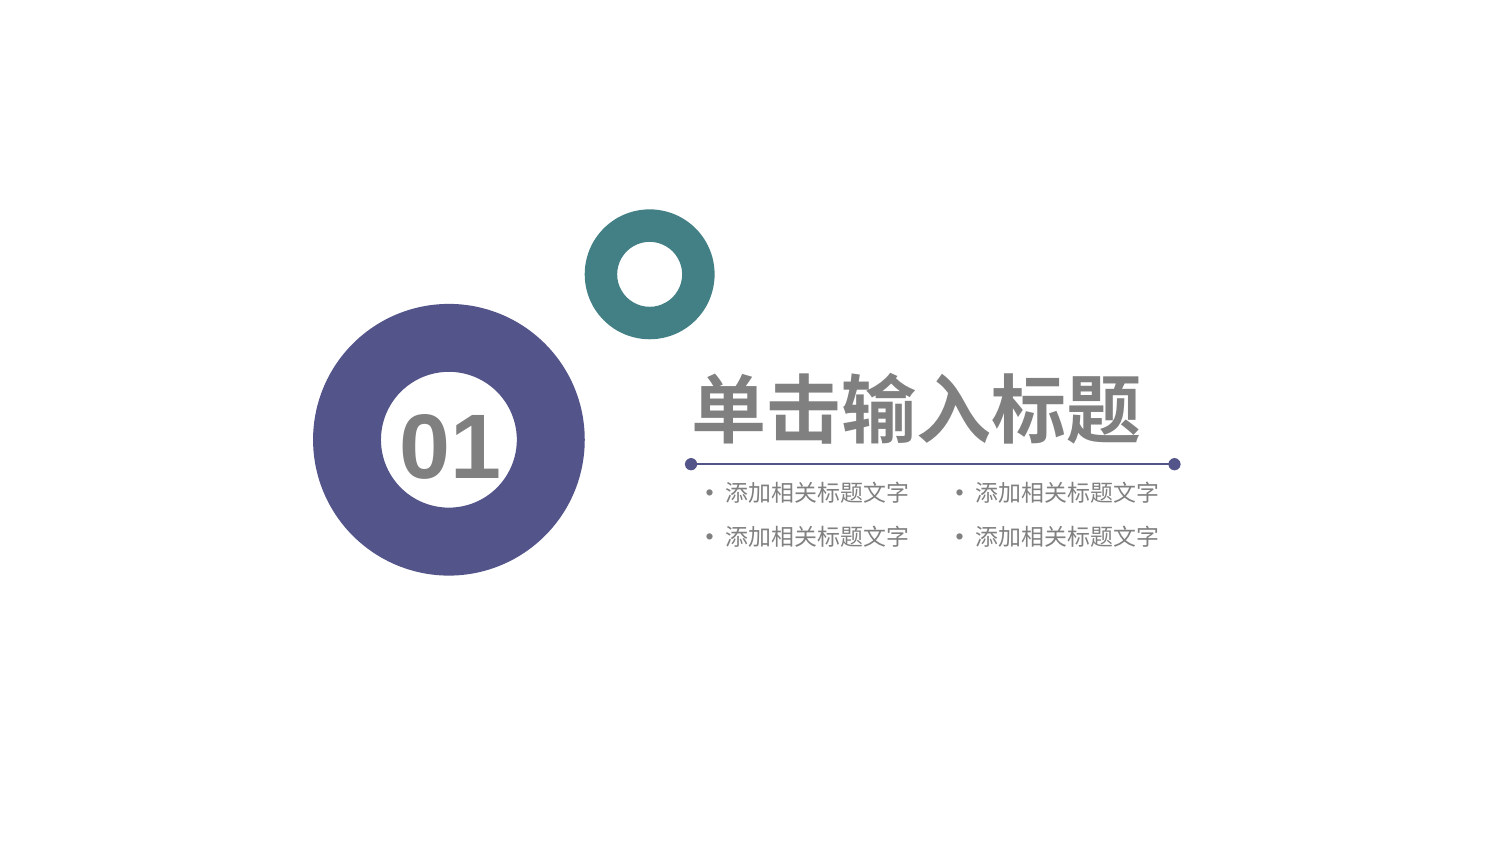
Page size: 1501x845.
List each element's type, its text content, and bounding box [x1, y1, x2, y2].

text_box 添加相关标题文字 [694, 517, 921, 556]
text_box 01 [351, 386, 550, 497]
text_box 添加相关标题文字 [945, 473, 1171, 512]
text_box [312, 302, 586, 577]
text_box [583, 208, 716, 341]
text_box 添加相关标题文字 [694, 473, 921, 512]
text_box 添加相关标题文字 [945, 517, 1171, 556]
text_box 单击输入标题 [691, 362, 1213, 453]
